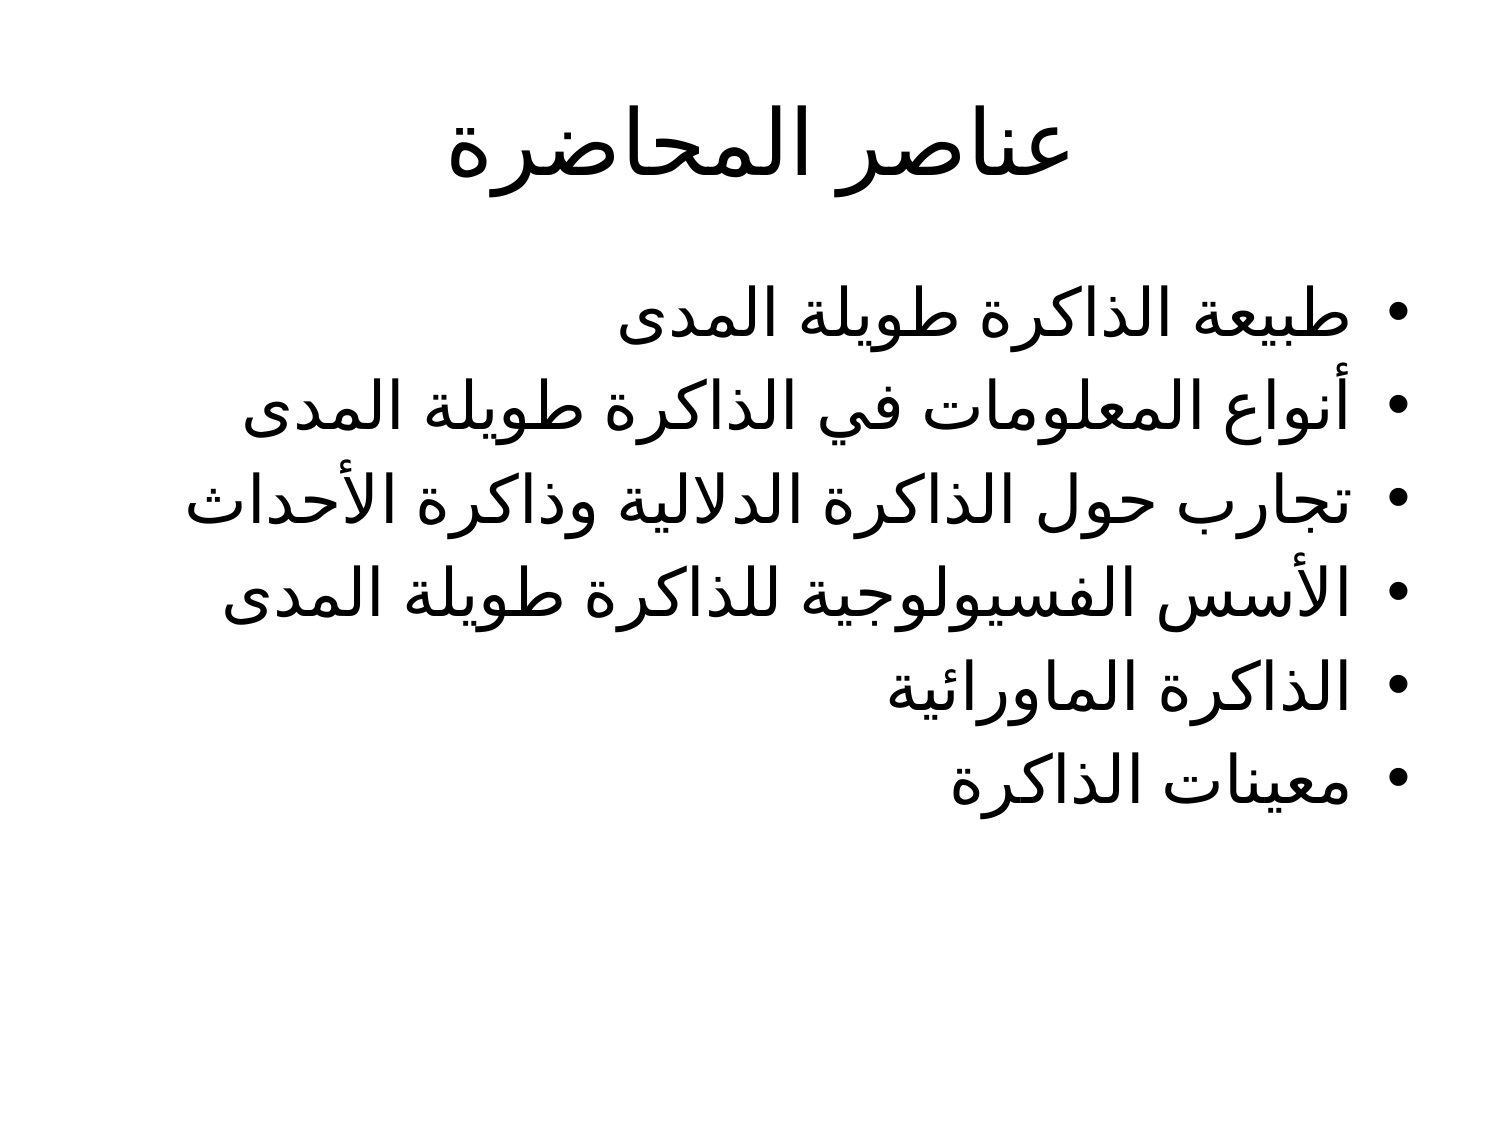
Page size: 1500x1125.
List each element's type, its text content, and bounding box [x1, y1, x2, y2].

title عناصر المحاضرة [75, 45, 1425, 233]
list طبيعة الذاكرة طويلة المدى أنواع المعلومات في الذاكرة طويلة المدى تجارب حول الذاكرة الدلالية وذاكرة الأحداث الأسس الفسيولوجية للذاكرة طويلة المدى الذاكرة الماورائية معينات الذاكرة [75, 262, 1425, 1005]
